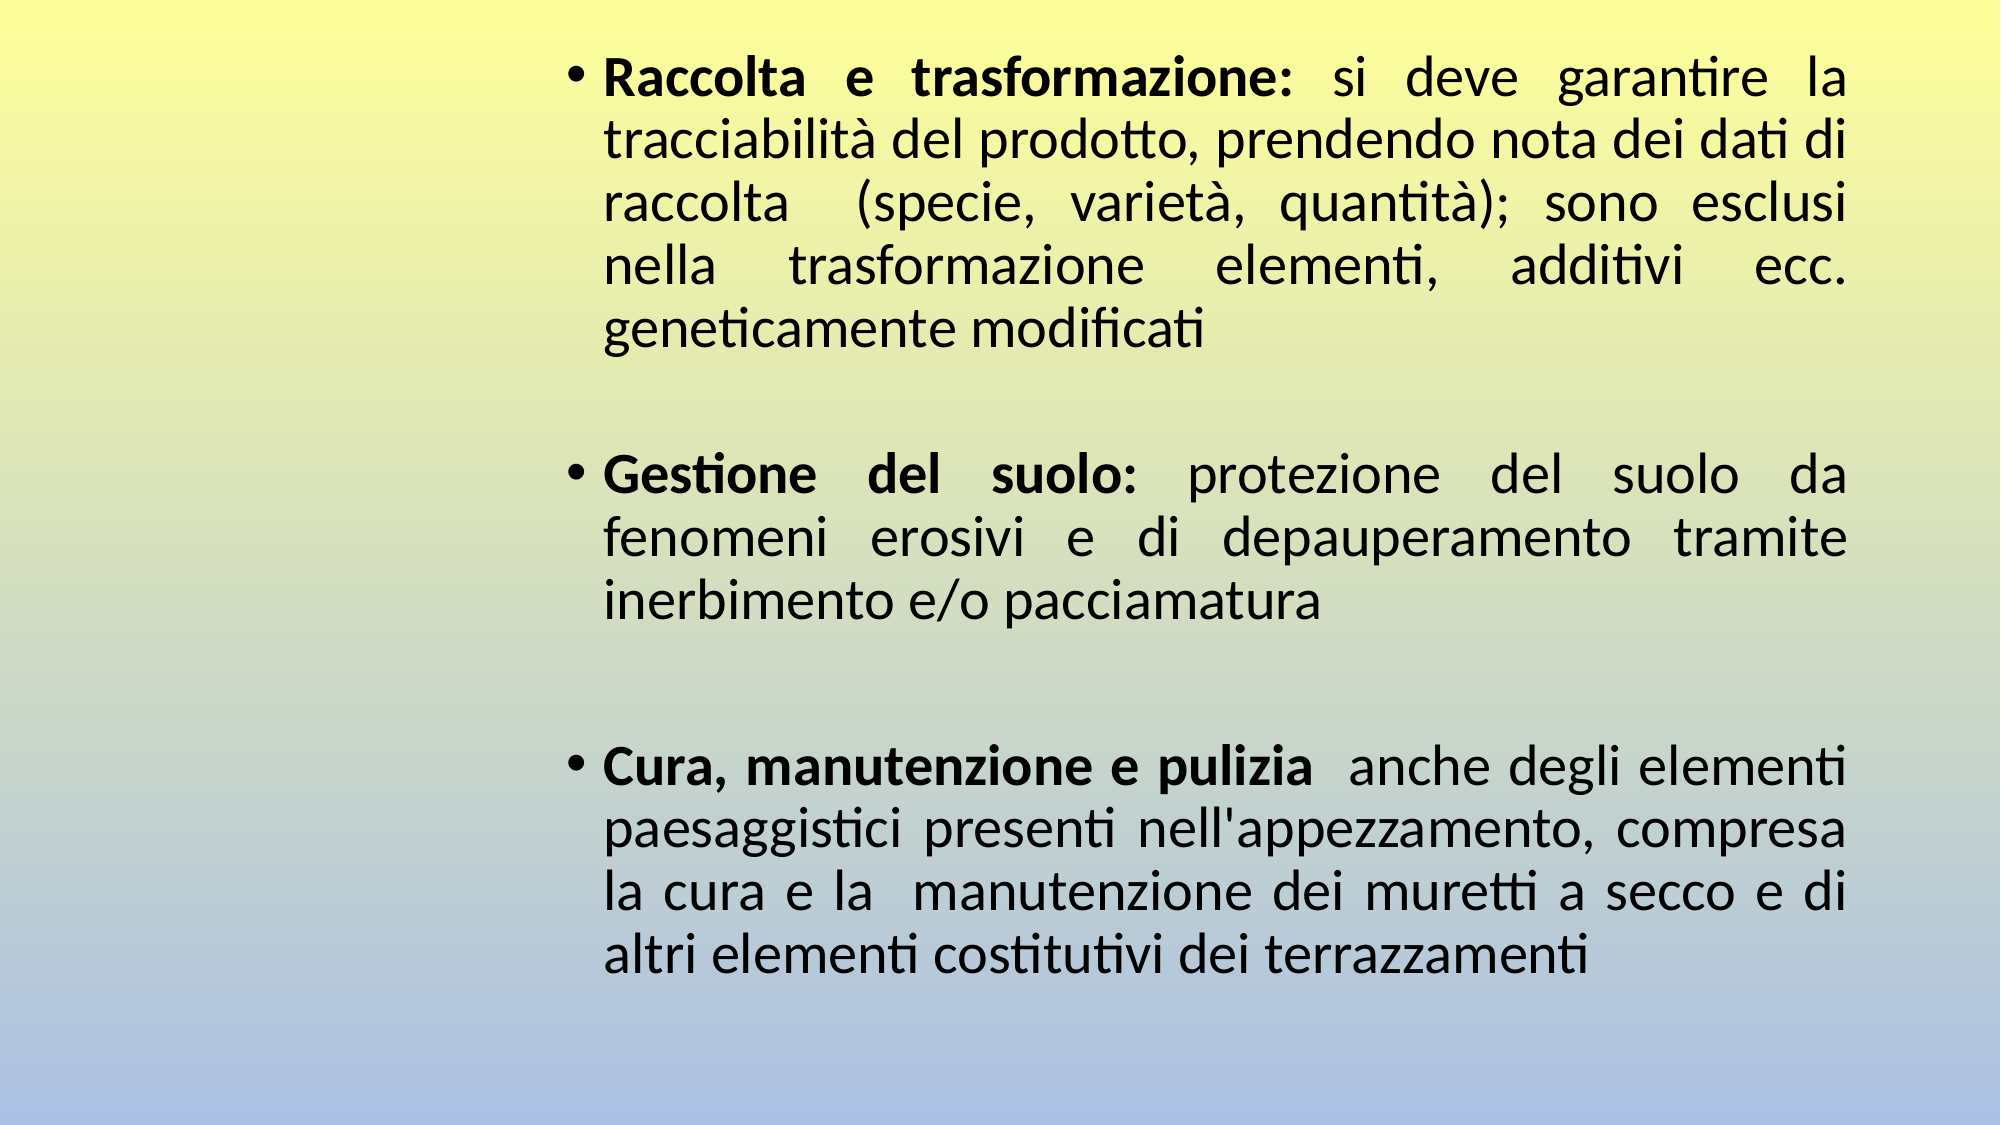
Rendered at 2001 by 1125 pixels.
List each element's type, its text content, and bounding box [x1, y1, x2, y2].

list Raccolta e trasformazione: si deve garantire la tracciabilità del prodotto, prendendo nota dei dati di raccolta (specie, varietà, quantità); sono esclusi nella trasformazione elementi, additivi ecc. geneticamente modificati Gestione del suolo: protezione del suolo da fenomeni erosivi e di depauperamento tramite inerbimento e/o pacciamatura Cura, manutenzione e pulizia anche degli elementi paesaggistici presenti nell'appezzamento, compresa la cura e la manutenzione dei muretti a secco e di altri elementi costitutivi dei terrazzamenti [100, 38, 1864, 1067]
